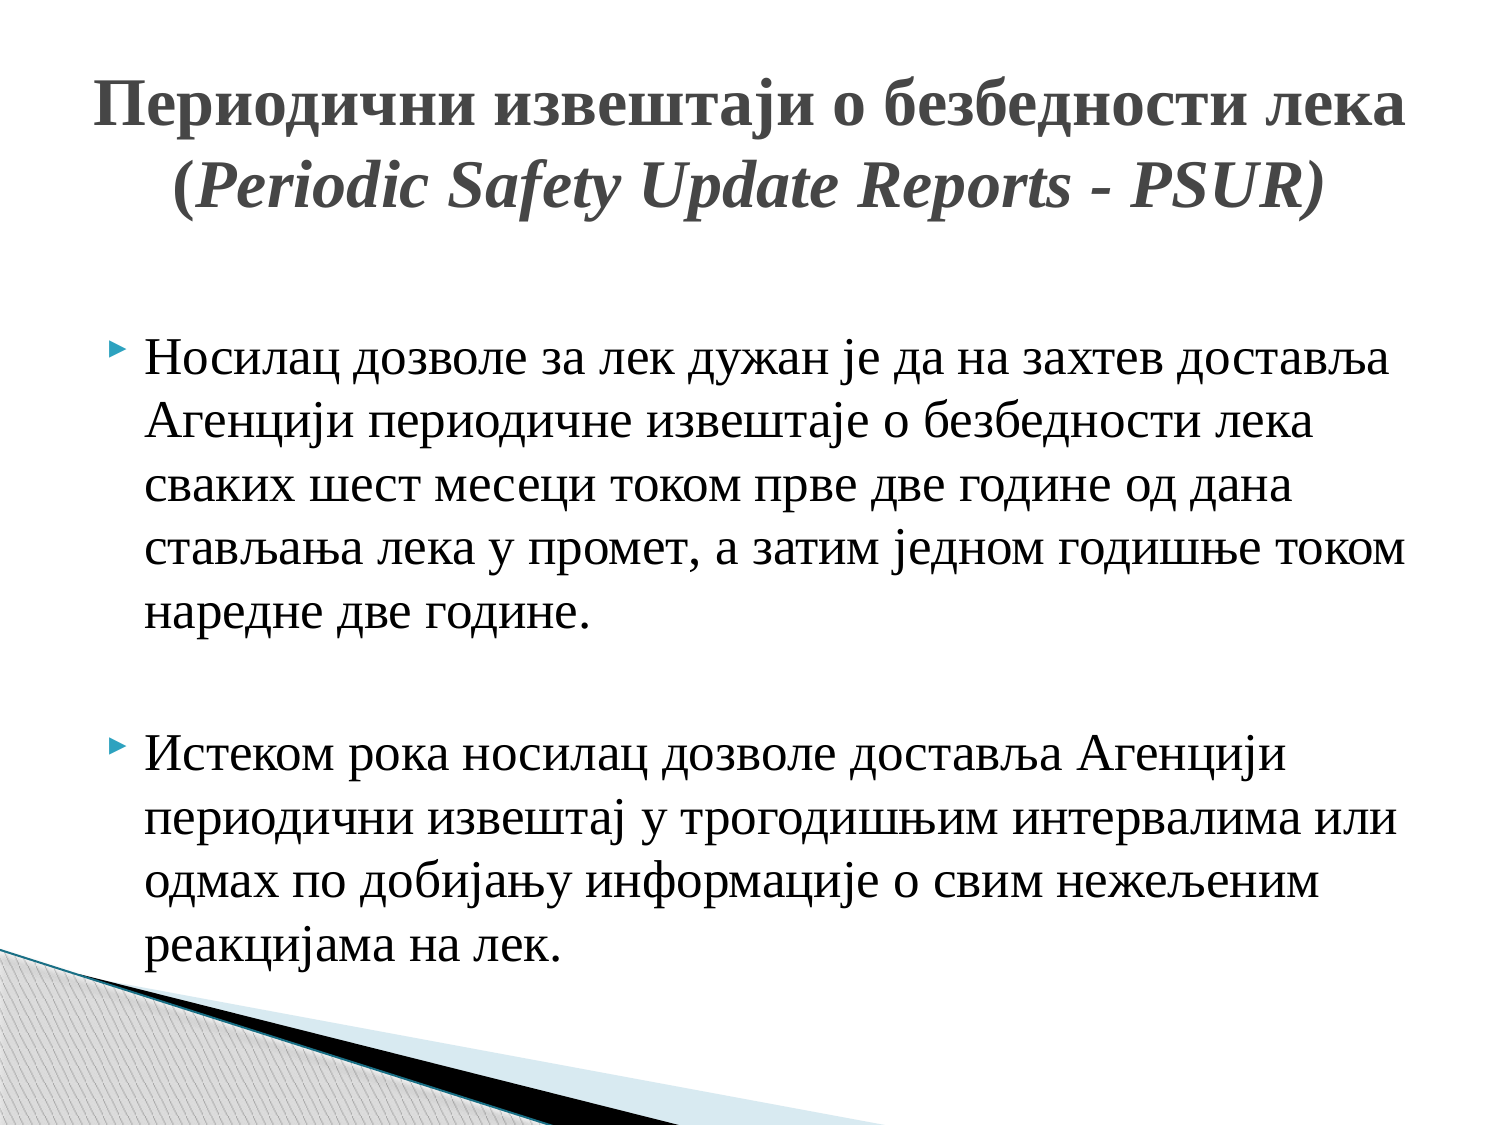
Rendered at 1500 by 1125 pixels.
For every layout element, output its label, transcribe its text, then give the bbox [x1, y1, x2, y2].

title Периодични извештаји о безбедности лека (Periodic Safety Update Rеports - PSUR) [75, 45, 1425, 233]
list Носилац дозволе за лек дужан је да на захтев доставља Агенцији периодичне извештаје о безбедности лека сваких шест месеци током прве две године од дана стављања лека у промет, а затим једном годишње током наредне две године. Истеком рока носилац дозволе доставља Агенцији периодични извештај у трогодишњим интервалима или одмах по добијању информације о свим нежељеним реакцијама на лек. [75, 243, 1425, 986]
